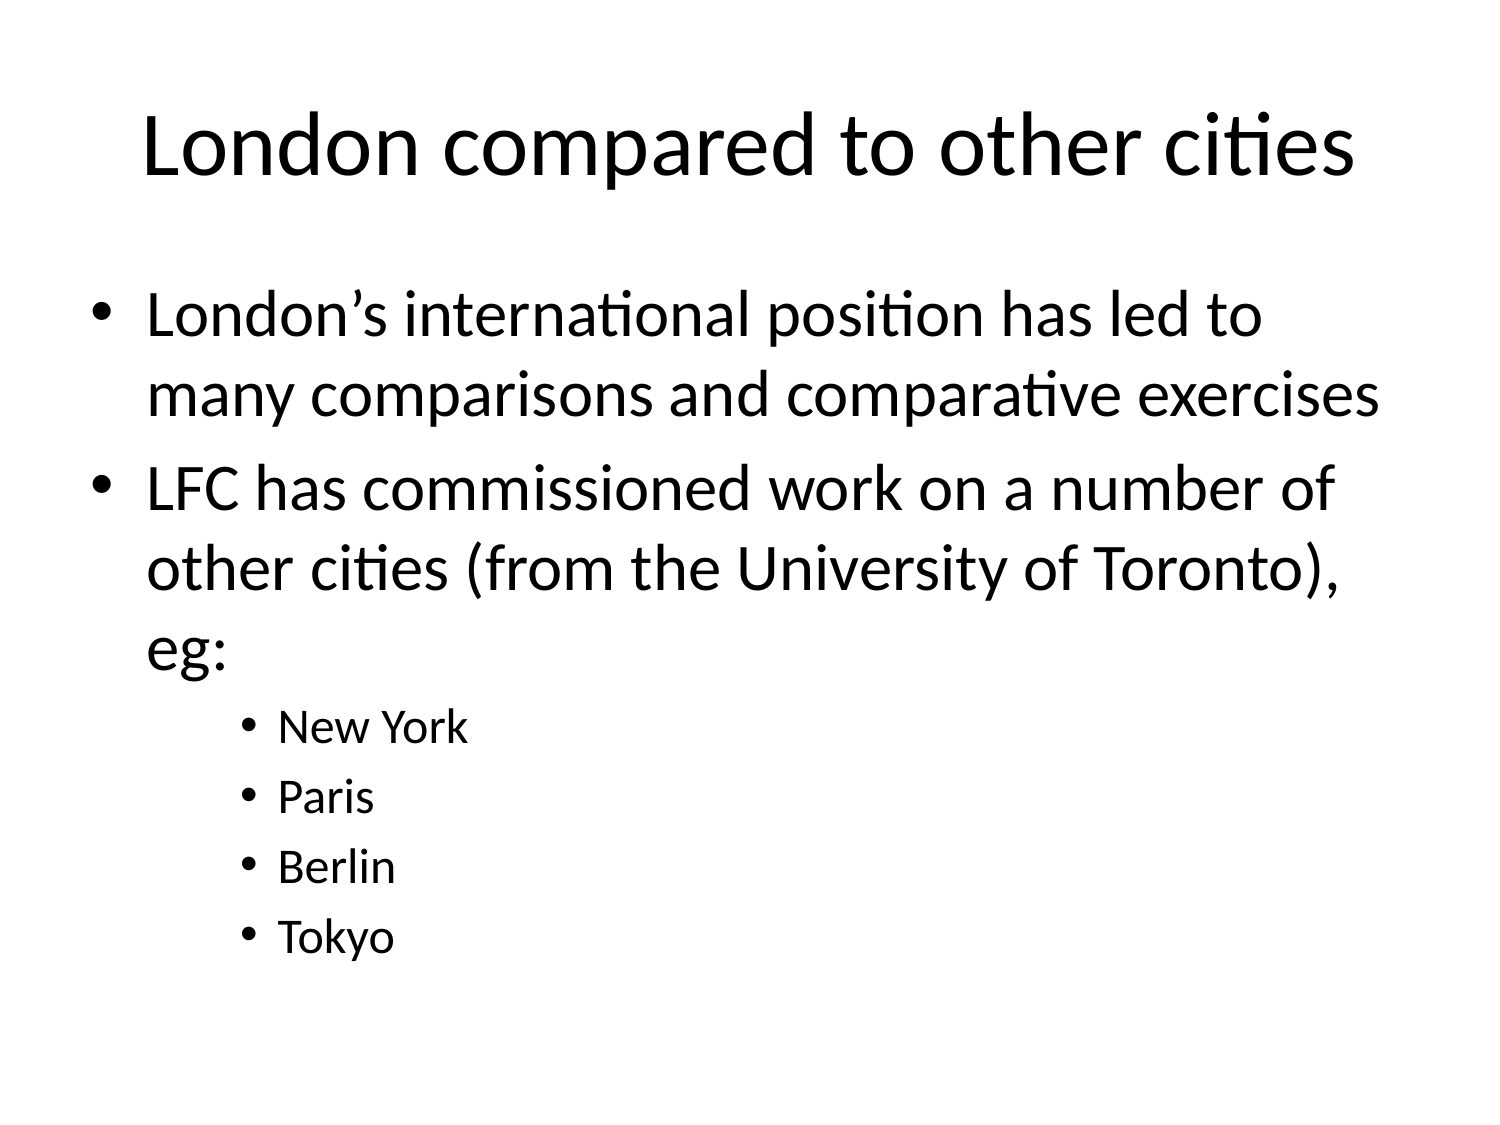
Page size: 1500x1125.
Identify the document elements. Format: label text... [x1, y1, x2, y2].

list London’s international position has led to many comparisons and comparative exercises LFC has commissioned work on a number of other cities (from the University of Toronto), eg: New York Paris Berlin Tokyo [75, 262, 1425, 1005]
title London compared to other cities [75, 45, 1425, 233]
